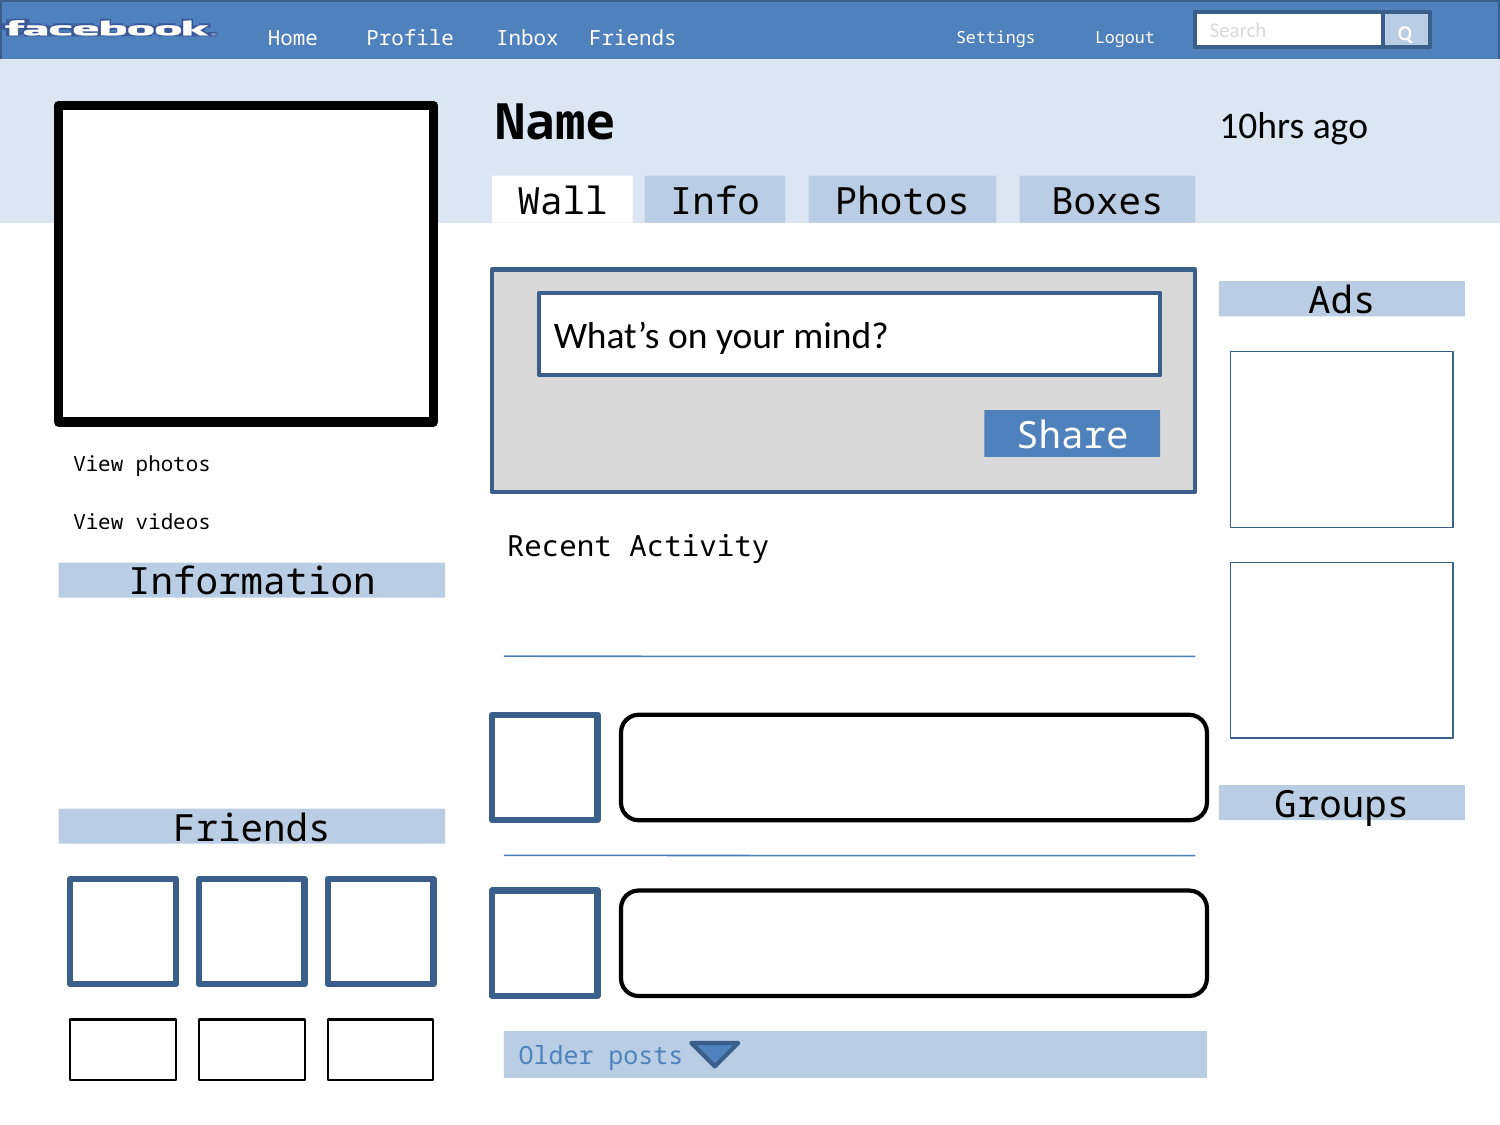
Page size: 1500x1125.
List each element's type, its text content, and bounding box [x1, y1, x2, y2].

text_box View videos [56, 502, 436, 541]
text_box [199, 1019, 305, 1081]
text_box View photos [56, 443, 447, 483]
text_box Older posts [502, 1029, 1209, 1080]
text_box Friends [560, 21, 705, 52]
text_box What’s on your mind? [537, 291, 1162, 377]
text_box Boxes [1017, 174, 1197, 225]
text_box [68, 877, 178, 986]
text_box [1385, 10, 1432, 49]
text_box [70, 1019, 176, 1081]
text_box [1228, 560, 1455, 740]
text_box [490, 713, 600, 822]
text_box [689, 1040, 741, 1069]
text_box Friends [56, 806, 447, 846]
text_box [490, 267, 1197, 494]
text_box [618, 712, 1210, 823]
text_box Ads [1217, 279, 1467, 318]
text_box [1228, 349, 1455, 529]
text_box Settings [924, 21, 1053, 52]
text_box Home [223, 21, 338, 52]
text_box Name [480, 81, 774, 157]
text_box Info [642, 174, 787, 225]
text_box Share [982, 408, 1162, 459]
text_box [220, 0, 1500, 56]
text_box [618, 888, 1210, 999]
text_box Q [1382, 11, 1418, 52]
text_box [328, 1019, 434, 1081]
text_box 10hrs ago [656, 93, 1383, 154]
text_box Inbox [455, 21, 560, 52]
text_box Profile [338, 21, 455, 52]
picture [0, 0, 219, 62]
text_box Search [1193, 10, 1385, 49]
text_box Groups [1217, 783, 1467, 822]
text_box [326, 877, 436, 986]
text_box Logout [1053, 21, 1197, 52]
text_box Wall [490, 174, 635, 225]
text_box Photos [806, 174, 998, 225]
text_box Recent Activity [490, 525, 881, 565]
text_box [0, 56, 1500, 225]
text_box [197, 877, 307, 986]
text_box [56, 103, 436, 424]
text_box [490, 888, 600, 998]
text_box Information [56, 560, 447, 600]
